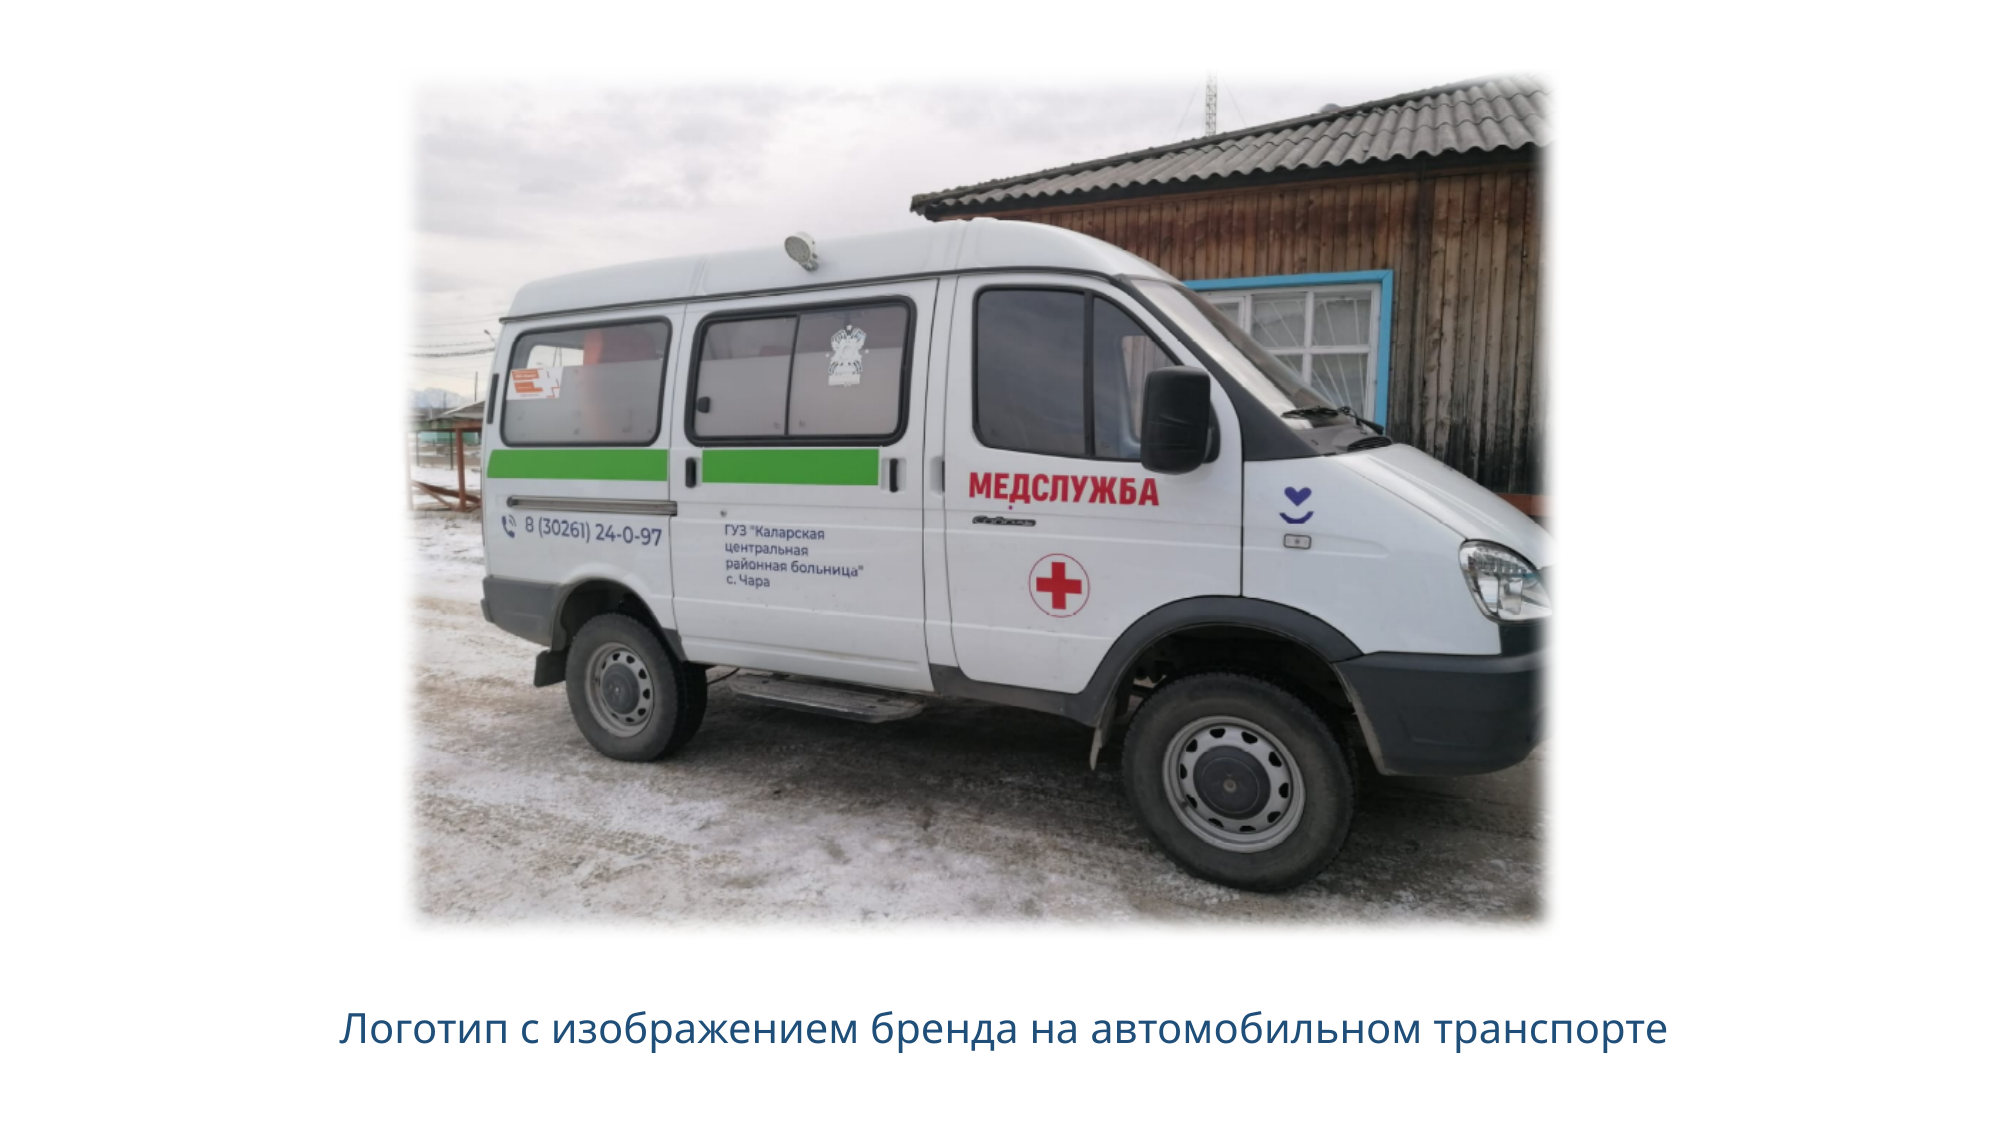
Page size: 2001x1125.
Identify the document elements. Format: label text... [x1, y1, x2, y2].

title Логотип с изображением бренда на автомобильном транспорте [141, 970, 1867, 1089]
picture [398, 68, 1560, 940]
